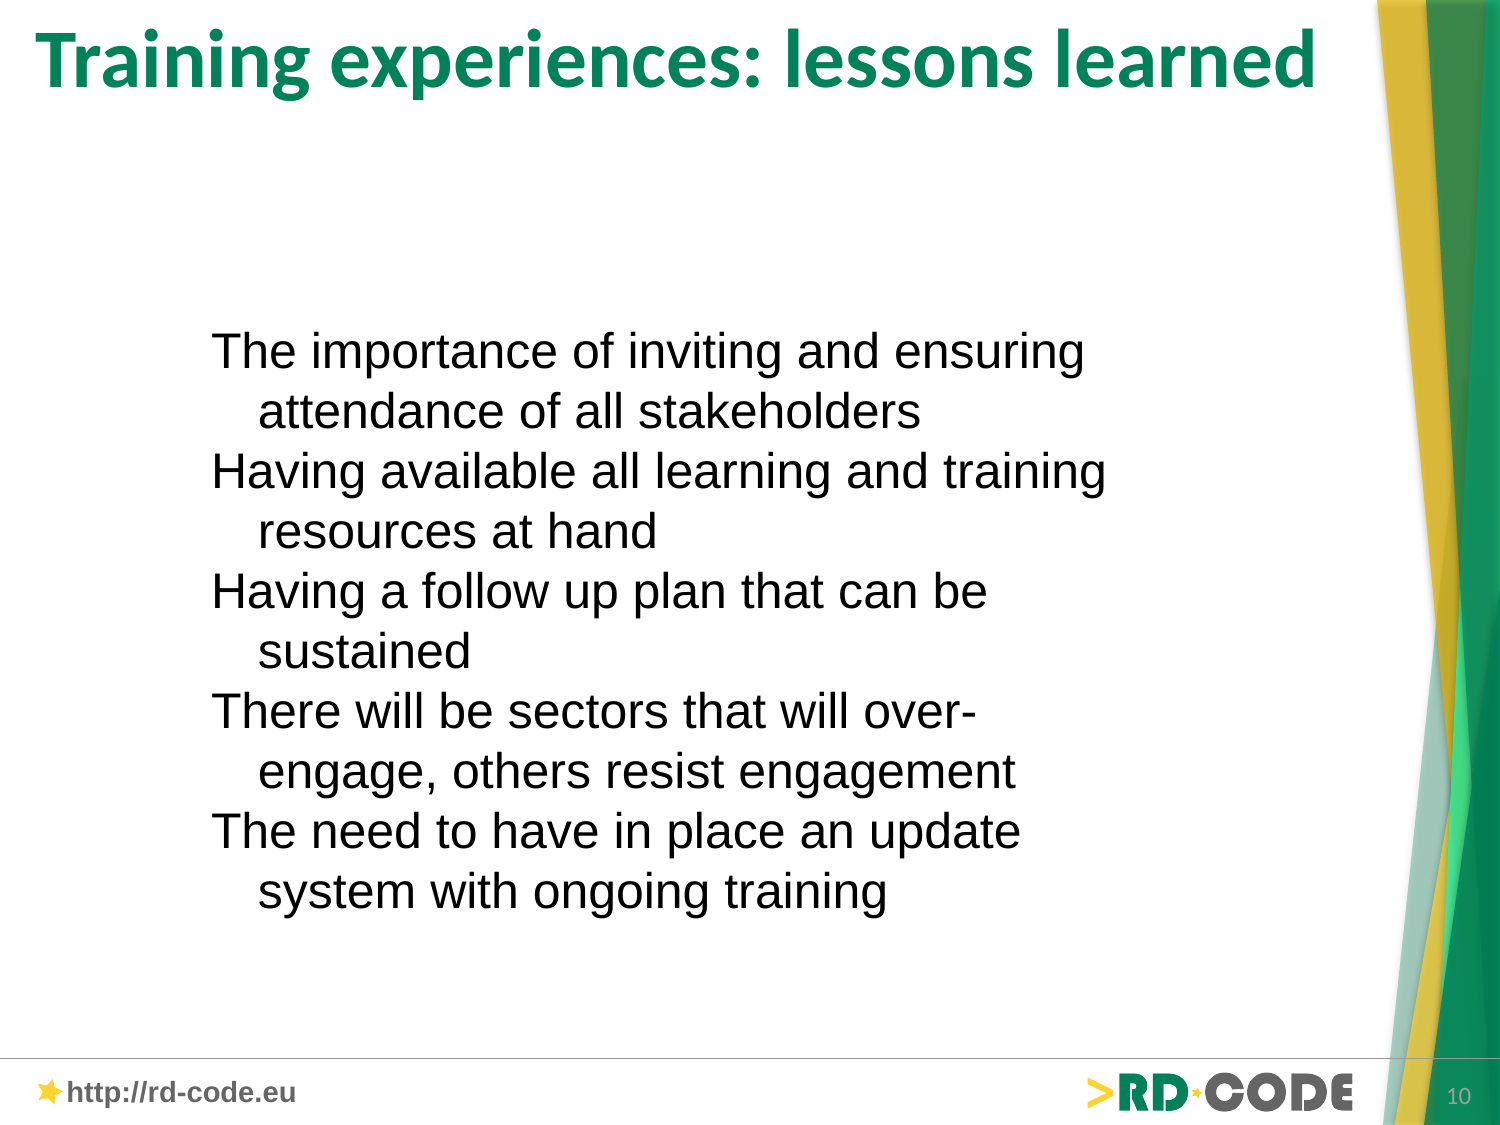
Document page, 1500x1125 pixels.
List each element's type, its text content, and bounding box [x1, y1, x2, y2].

picture [35, 1076, 65, 1106]
picture [1082, 1064, 1363, 1117]
title Training experiences: lessons learned [20, 10, 1363, 199]
text_box The importance of inviting and ensuring attendance of all stakeholders Having available all learning and training resources at hand Having a follow up plan that can be sustained There will be sectors that will over-engage, others resist engagement The need to have in place an update system with ongoing training [196, 311, 1127, 927]
slide_number 10 [1378, 1065, 1487, 1125]
